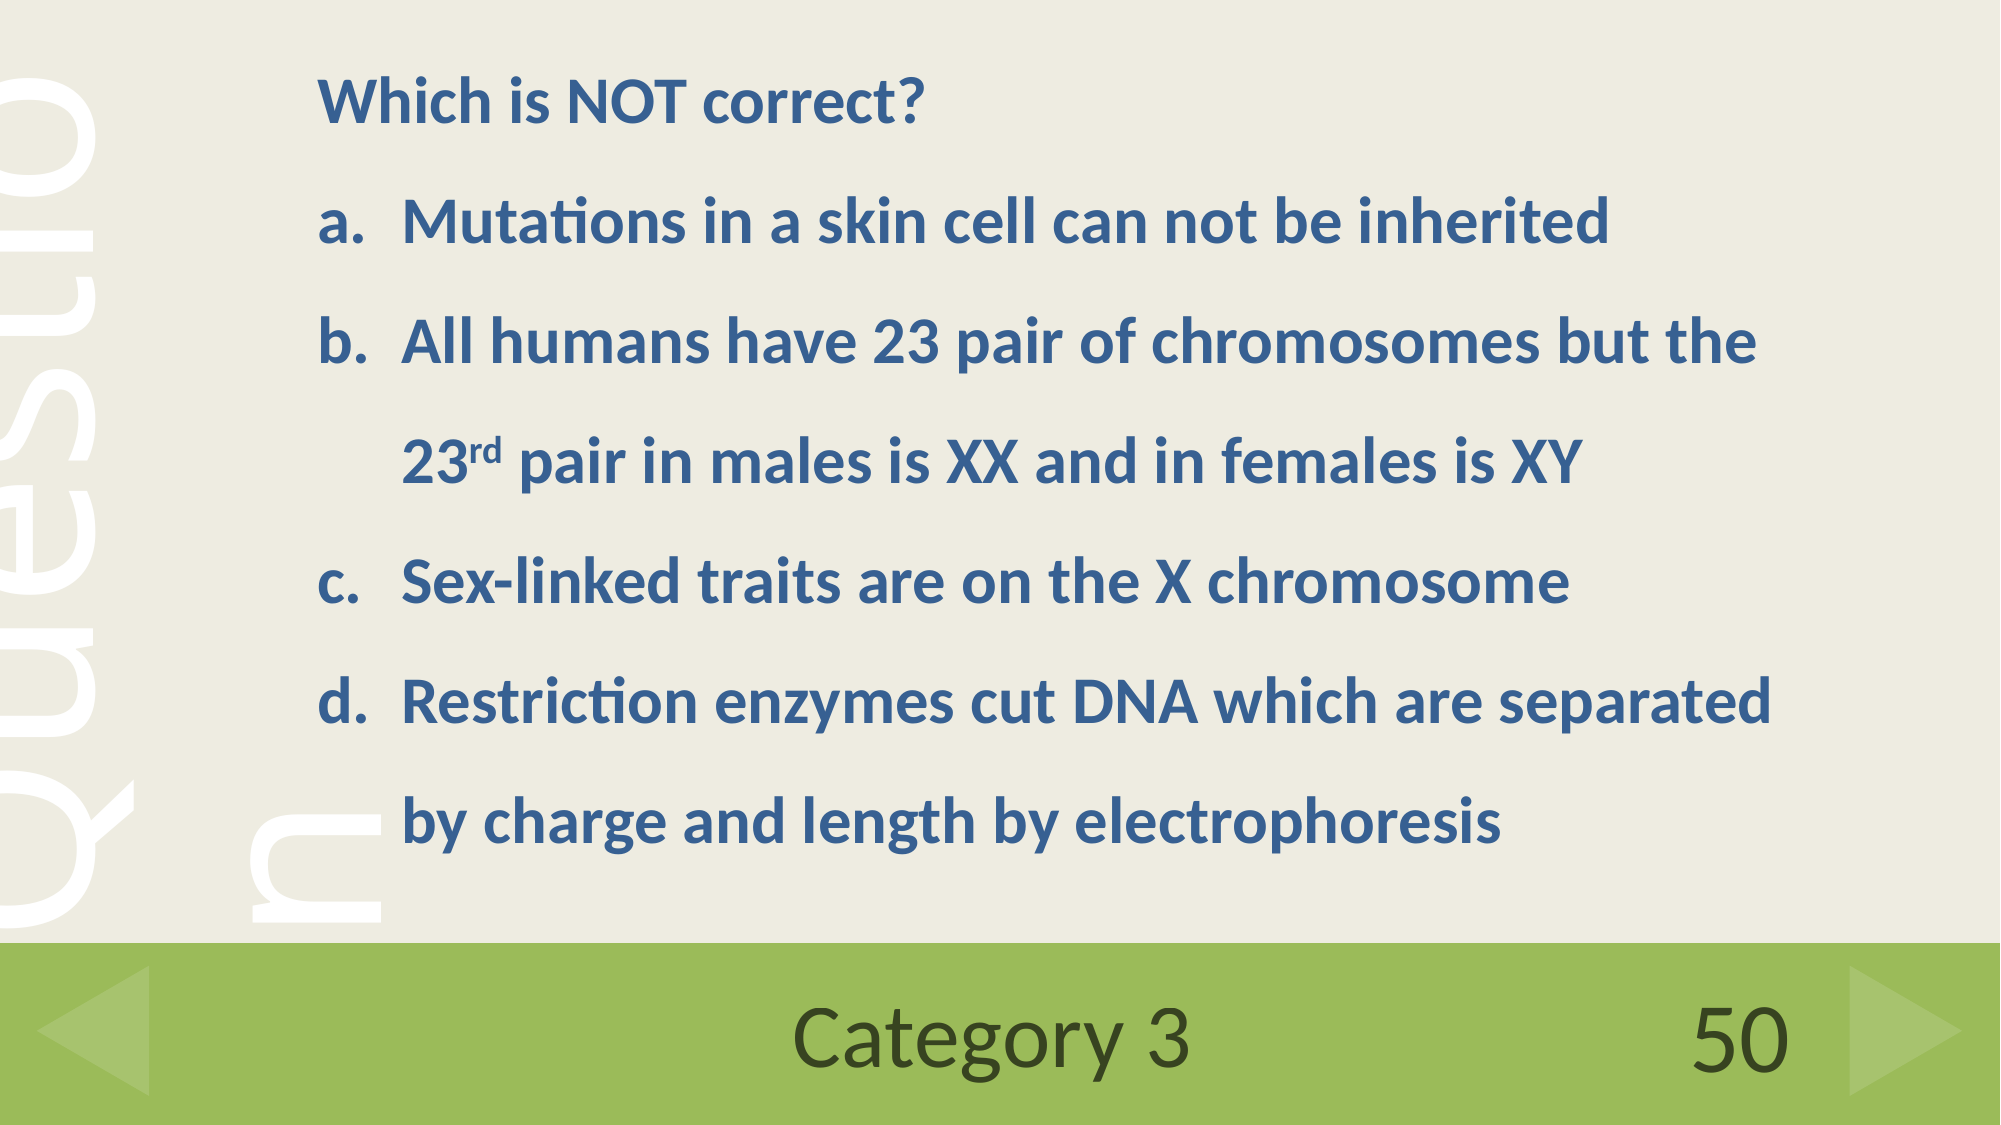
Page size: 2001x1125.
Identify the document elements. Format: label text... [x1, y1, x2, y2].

title Category 3 [92, 937, 1893, 1125]
list Which is NOT correct? Mutations in a skin cell can not be inherited All humans have 23 pair of chromosomes but the 23rd pair in males is XX and in females is XY Sex-linked traits are on the X chromosome Restriction enzymes cut DNA which are separated by charge and length by electrophoresis [302, 139, 1866, 854]
